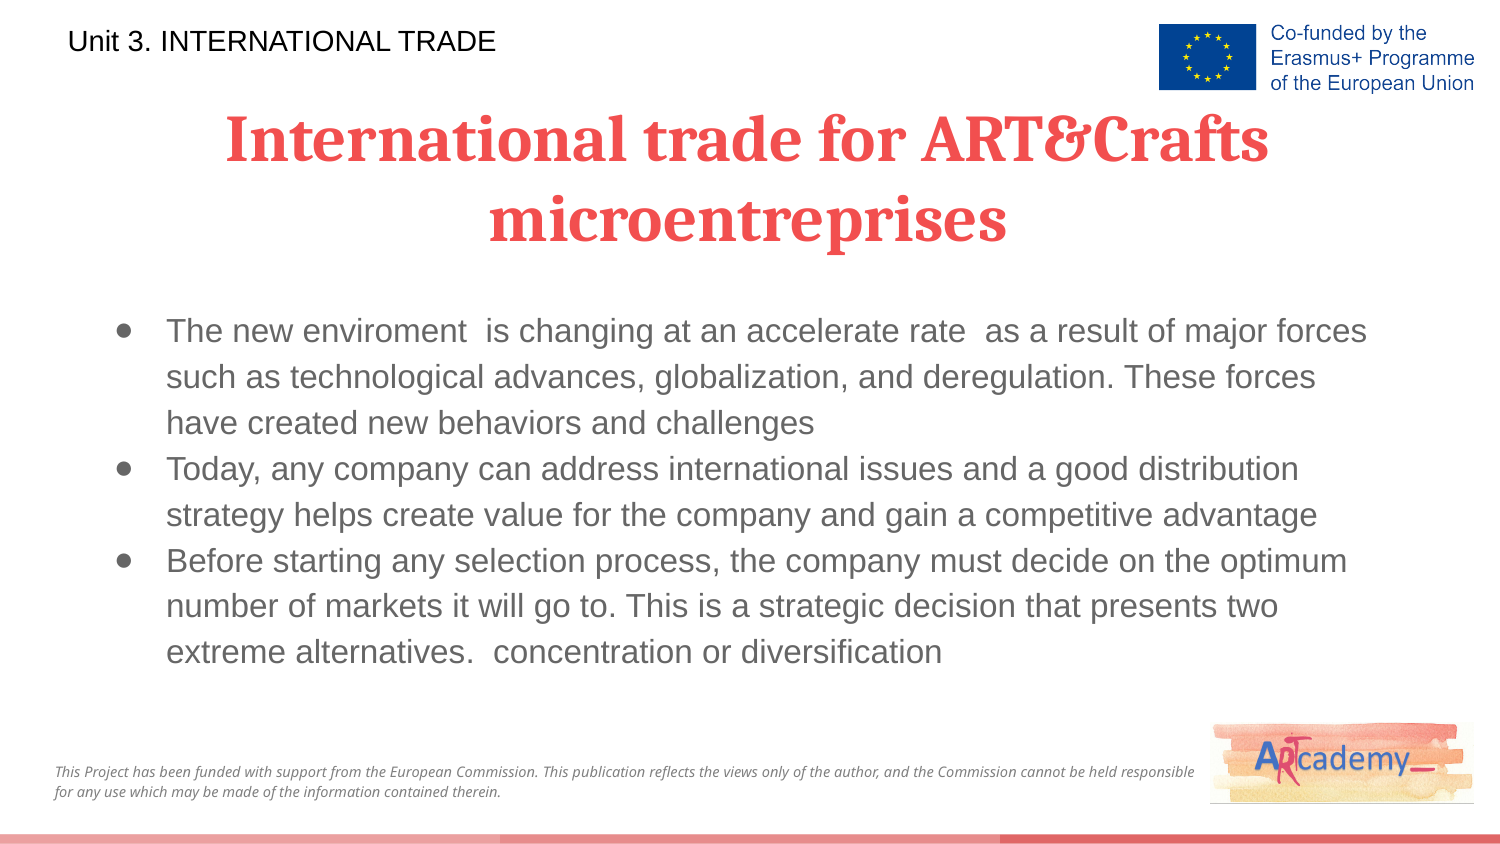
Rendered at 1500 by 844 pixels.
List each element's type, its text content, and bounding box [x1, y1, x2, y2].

text_box Unit 3. INTERNATIONAL TRADE [52, 14, 732, 65]
title International trade for ART&Crafts microentreprises [162, 62, 1334, 271]
picture [1210, 705, 1474, 833]
picture [1158, 24, 1474, 94]
list The new enviroment is changing at an accelerate rate as a result of major forces such as technological advances, globalization, and deregulation. These forces have created new behaviors and challenges Today, any company can address international issues and a good distribution strategy helps create value for the company and gain a competitive advantage Before starting any selection process, the company must decide on the optimum number of markets it will go to. This is a strategic decision that presents two extreme alternatives. concentration or diversification [76, 288, 1388, 688]
text_box This Project has been funded with support from the European Commission. This publication reflects the views only of the author, and the Commission cannot be held responsible for any use which may be made of the information contained therein. [39, 754, 1205, 799]
